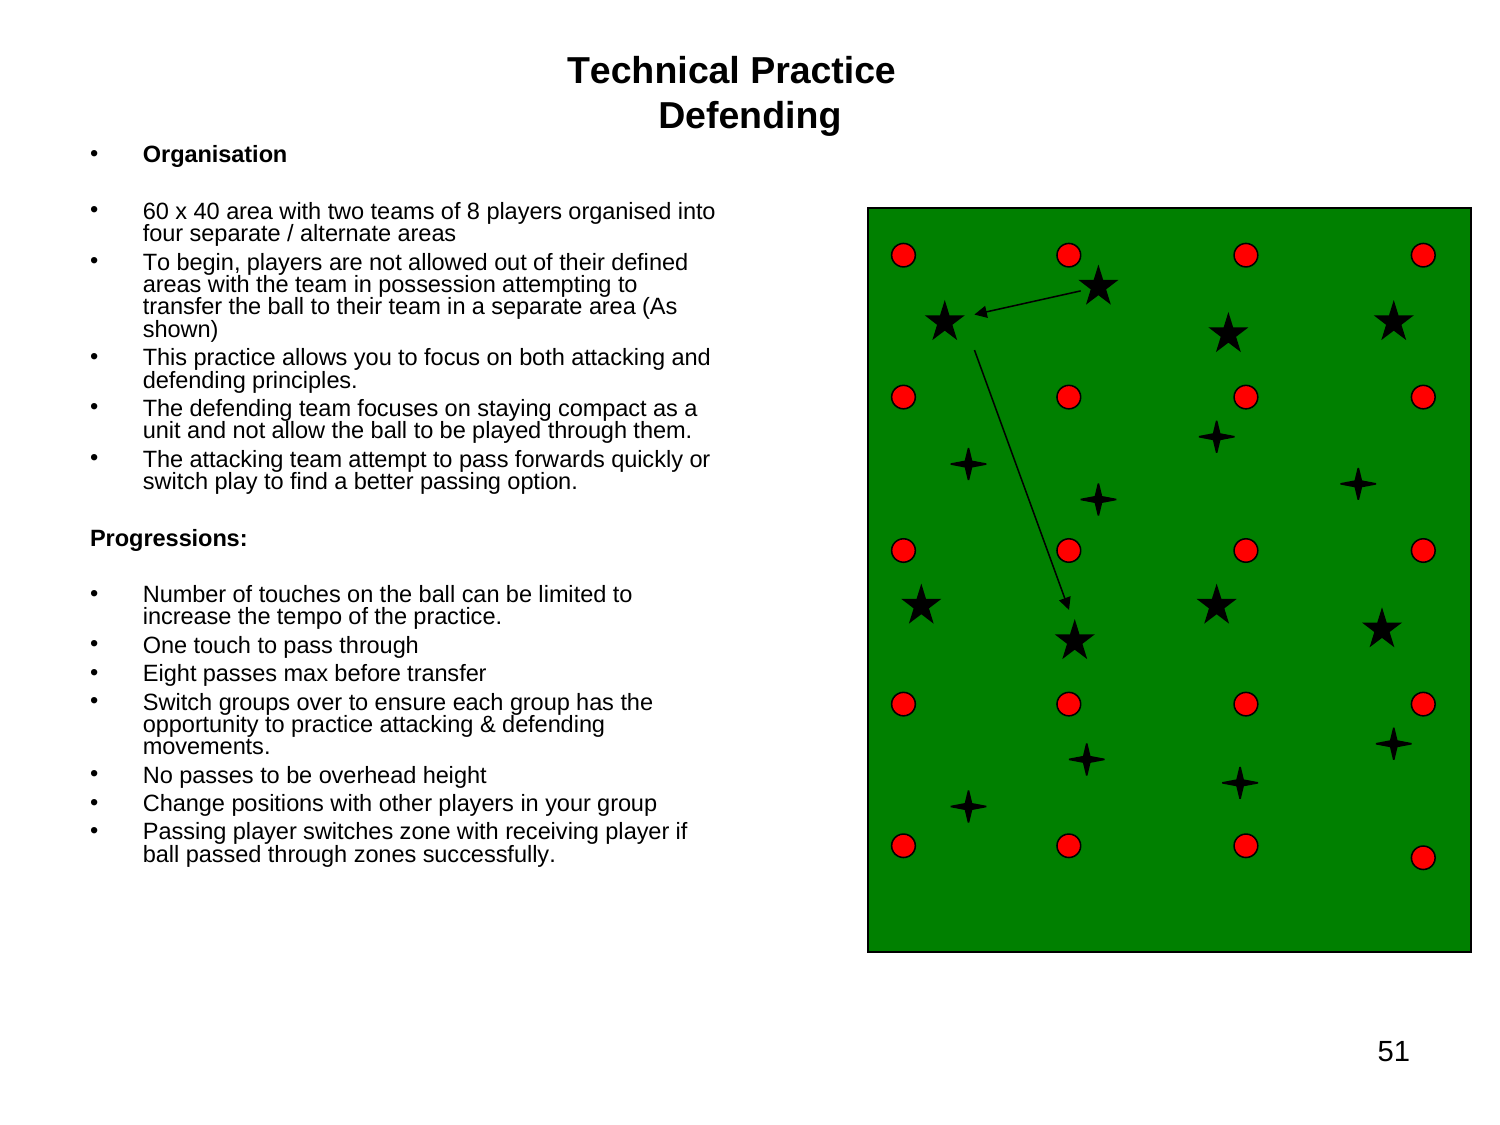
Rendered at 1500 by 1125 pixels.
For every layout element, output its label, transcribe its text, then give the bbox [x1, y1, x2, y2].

text_box [1411, 692, 1436, 716]
text_box [1056, 621, 1093, 657]
text_box [1364, 609, 1400, 646]
text_box [1411, 243, 1436, 267]
text_box [1057, 834, 1081, 858]
text_box [868, 208, 1471, 953]
text_box [1080, 483, 1117, 516]
text_box [1340, 467, 1376, 500]
text_box [1222, 766, 1258, 799]
text_box [1210, 314, 1247, 350]
text_box [891, 385, 916, 409]
text_box [1057, 385, 1081, 409]
text_box [891, 834, 916, 858]
text_box [891, 243, 916, 267]
text_box [1234, 385, 1258, 409]
text_box <number> [1074, 1024, 1425, 1103]
text_box [1198, 420, 1235, 453]
text_box [950, 448, 987, 480]
text_box [1375, 727, 1412, 760]
text_box [1057, 692, 1081, 716]
text_box [1411, 846, 1436, 870]
text_box [1411, 538, 1436, 563]
text_box [974, 290, 1081, 318]
text_box [1057, 243, 1081, 267]
text_box [1411, 385, 1436, 409]
text_box [1234, 692, 1258, 716]
list Organisation 60 x 40 area with two teams of 8 players organised into four separate / alternate areas To begin, players are not allowed out of their defined areas with the team in possession attempting to transfer the ball to their team in a separate area (As shown) This practice allows you to focus on both attacking and defending principles. The defending team focuses on staying compact as a unit and not allow the ball to be played through them. The attacking team attempt to pass forwards quickly or switch play to find a better passing option. Progressions: Number of touches on the ball can be limited to increase the tempo of the practice. One touch to pass through Eight passes max before transfer Switch groups over to ensure each group has the opportunity to practice attacking & defending movements. No passes to be overhead height Change positions with other players in your group Passing player switches zone with receiving player if ball passed through zones successfully. [75, 137, 738, 880]
text_box [891, 692, 916, 716]
text_box [1198, 586, 1235, 622]
text_box [1234, 834, 1258, 858]
text_box [1057, 538, 1081, 563]
text_box [891, 538, 916, 563]
text_box [927, 302, 963, 338]
text_box [1068, 743, 1105, 776]
text_box [1234, 243, 1258, 267]
text_box [1234, 538, 1258, 563]
text_box [903, 586, 940, 622]
title Technical Practice Defending [75, 0, 1425, 185]
text_box [950, 790, 987, 823]
text_box [1375, 302, 1412, 338]
text_box [1080, 267, 1117, 303]
text_box [974, 349, 1071, 610]
